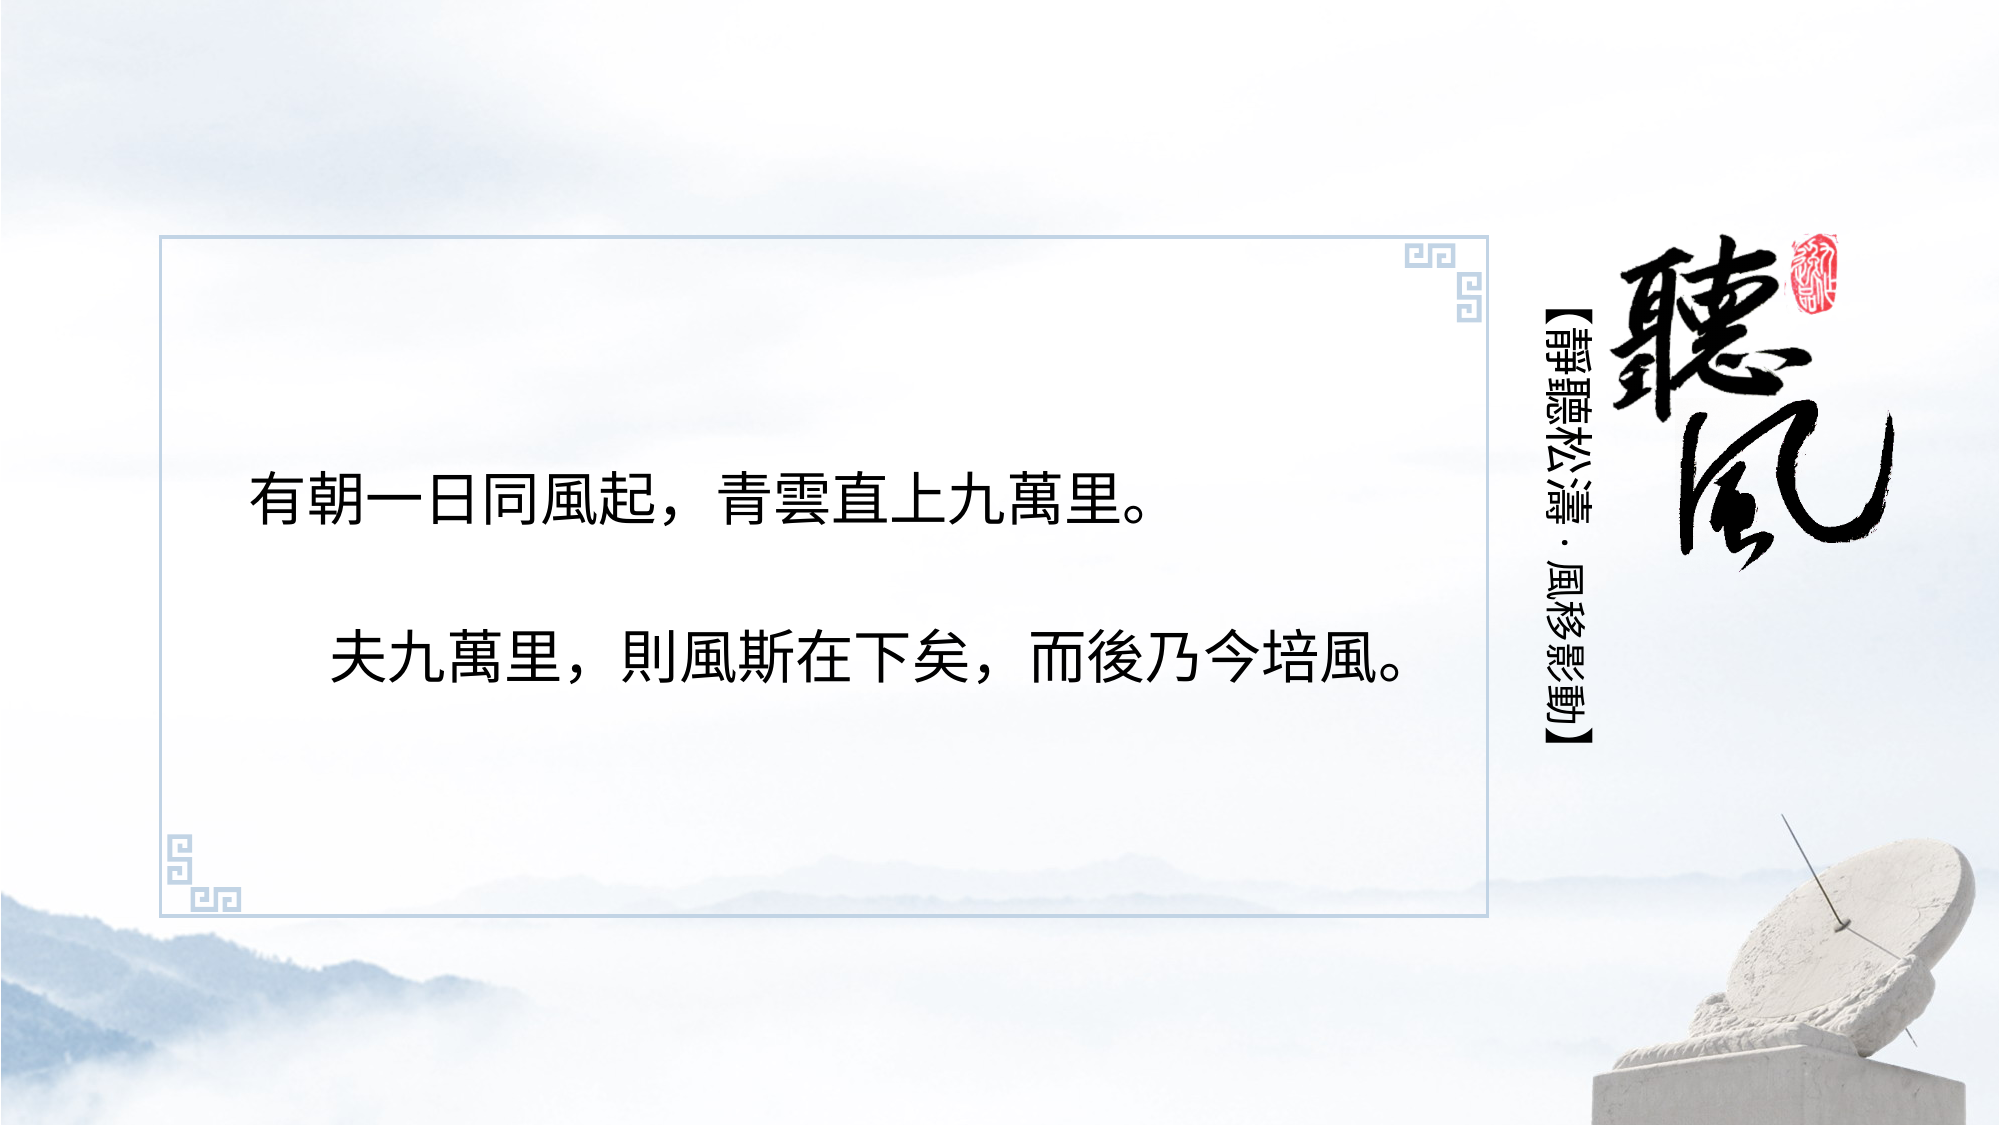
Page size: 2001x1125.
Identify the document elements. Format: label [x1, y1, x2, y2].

text_box [160, 236, 1488, 916]
picture [1, 0, 1999, 1125]
